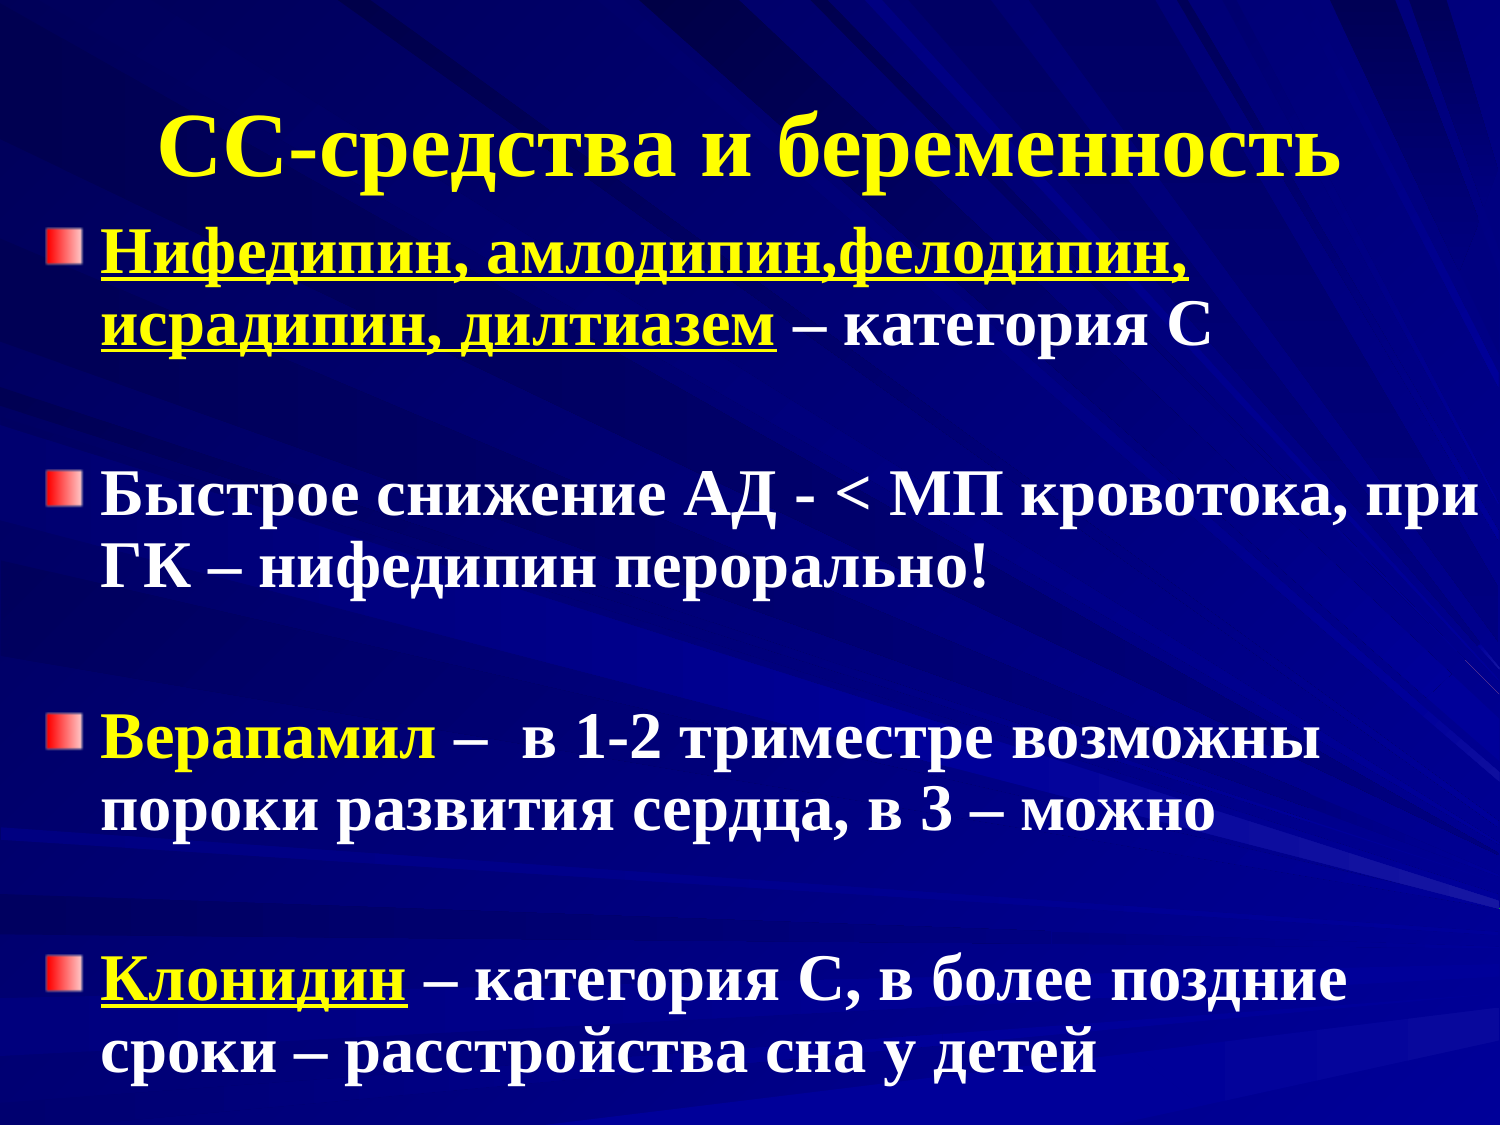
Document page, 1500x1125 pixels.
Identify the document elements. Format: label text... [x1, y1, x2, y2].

picture [44, 953, 87, 996]
picture [44, 226, 87, 269]
picture [44, 711, 87, 754]
picture [44, 468, 87, 511]
list Нифедипин, амлодипин,фелодипин, исрадипин, дилтиазем – категория С Быстрое снижение АД - < МП кровотока, при ГК – нифедипин перорально! Верапамил – в 1-2 триместре возможны пороки развития сердца, в 3 – можно Клонидин – категория С, в более поздние сроки – расстройства сна у детей [29, 207, 1500, 1125]
title СС-средства и беременность [74, 45, 1426, 207]
